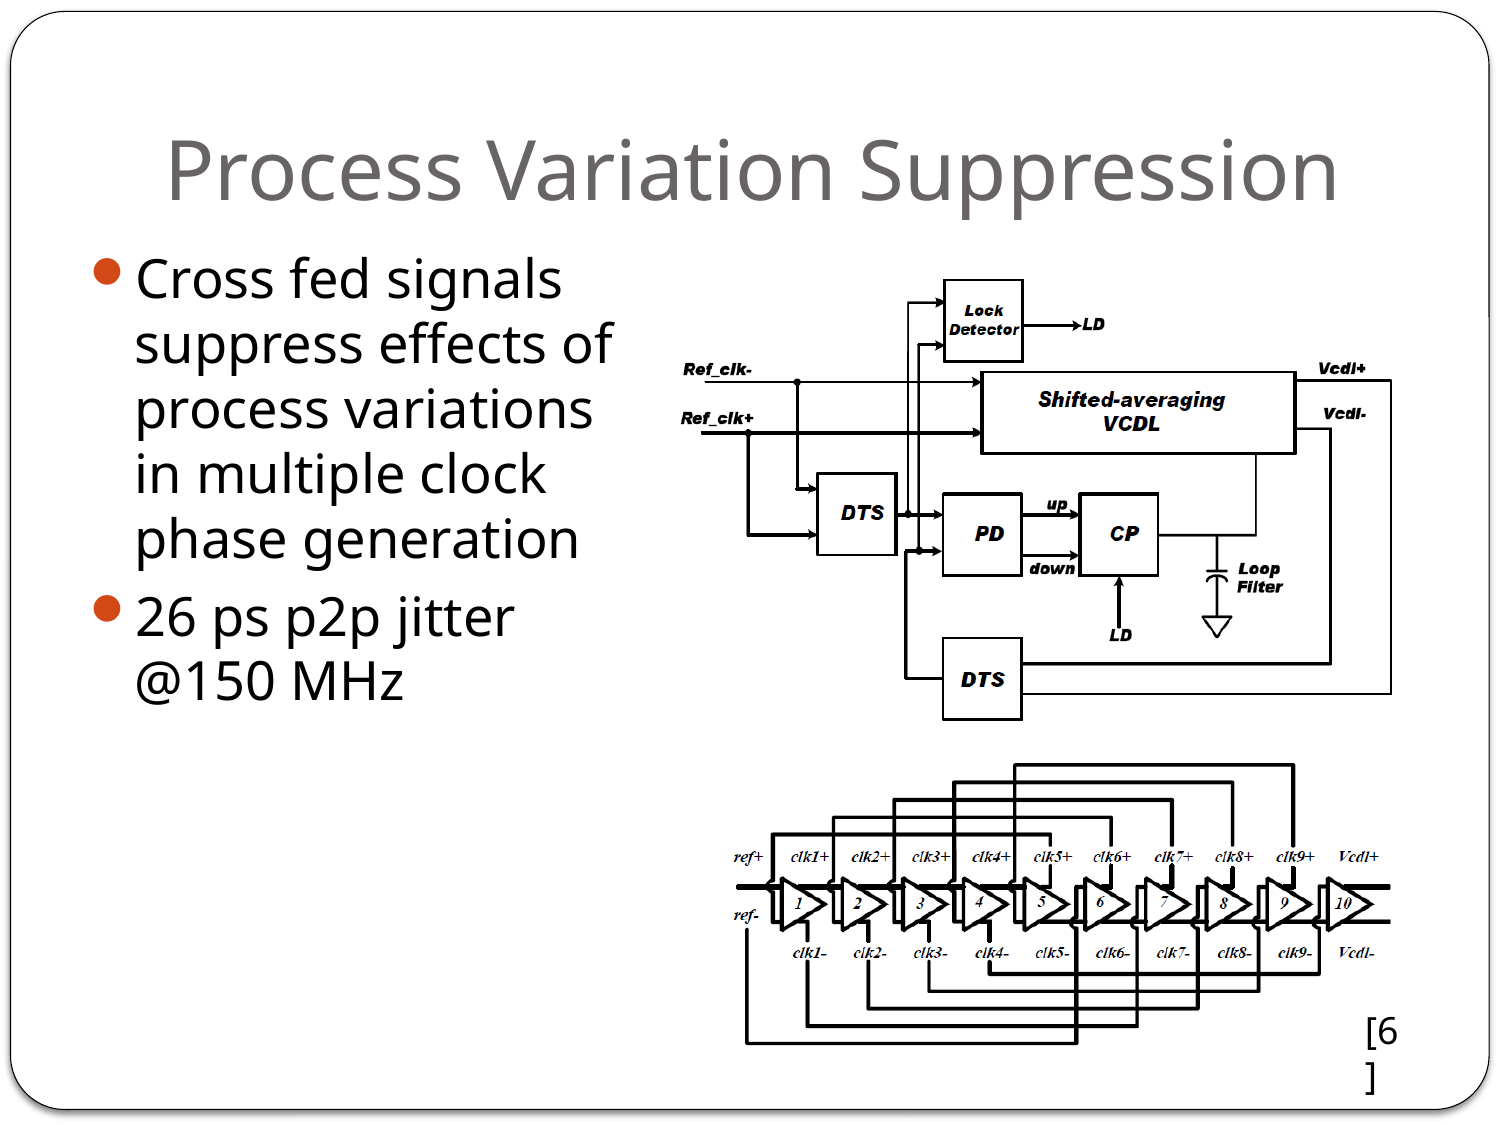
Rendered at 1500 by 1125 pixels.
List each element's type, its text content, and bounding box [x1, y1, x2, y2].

title Process Variation Suppression [150, 45, 1425, 233]
picture [674, 262, 1401, 1065]
list Cross fed signals suppress effects of process variations in multiple clock phase generation 26 ps p2p jitter @150 MHz [75, 237, 663, 1025]
text_box [6] [1349, 999, 1425, 1105]
